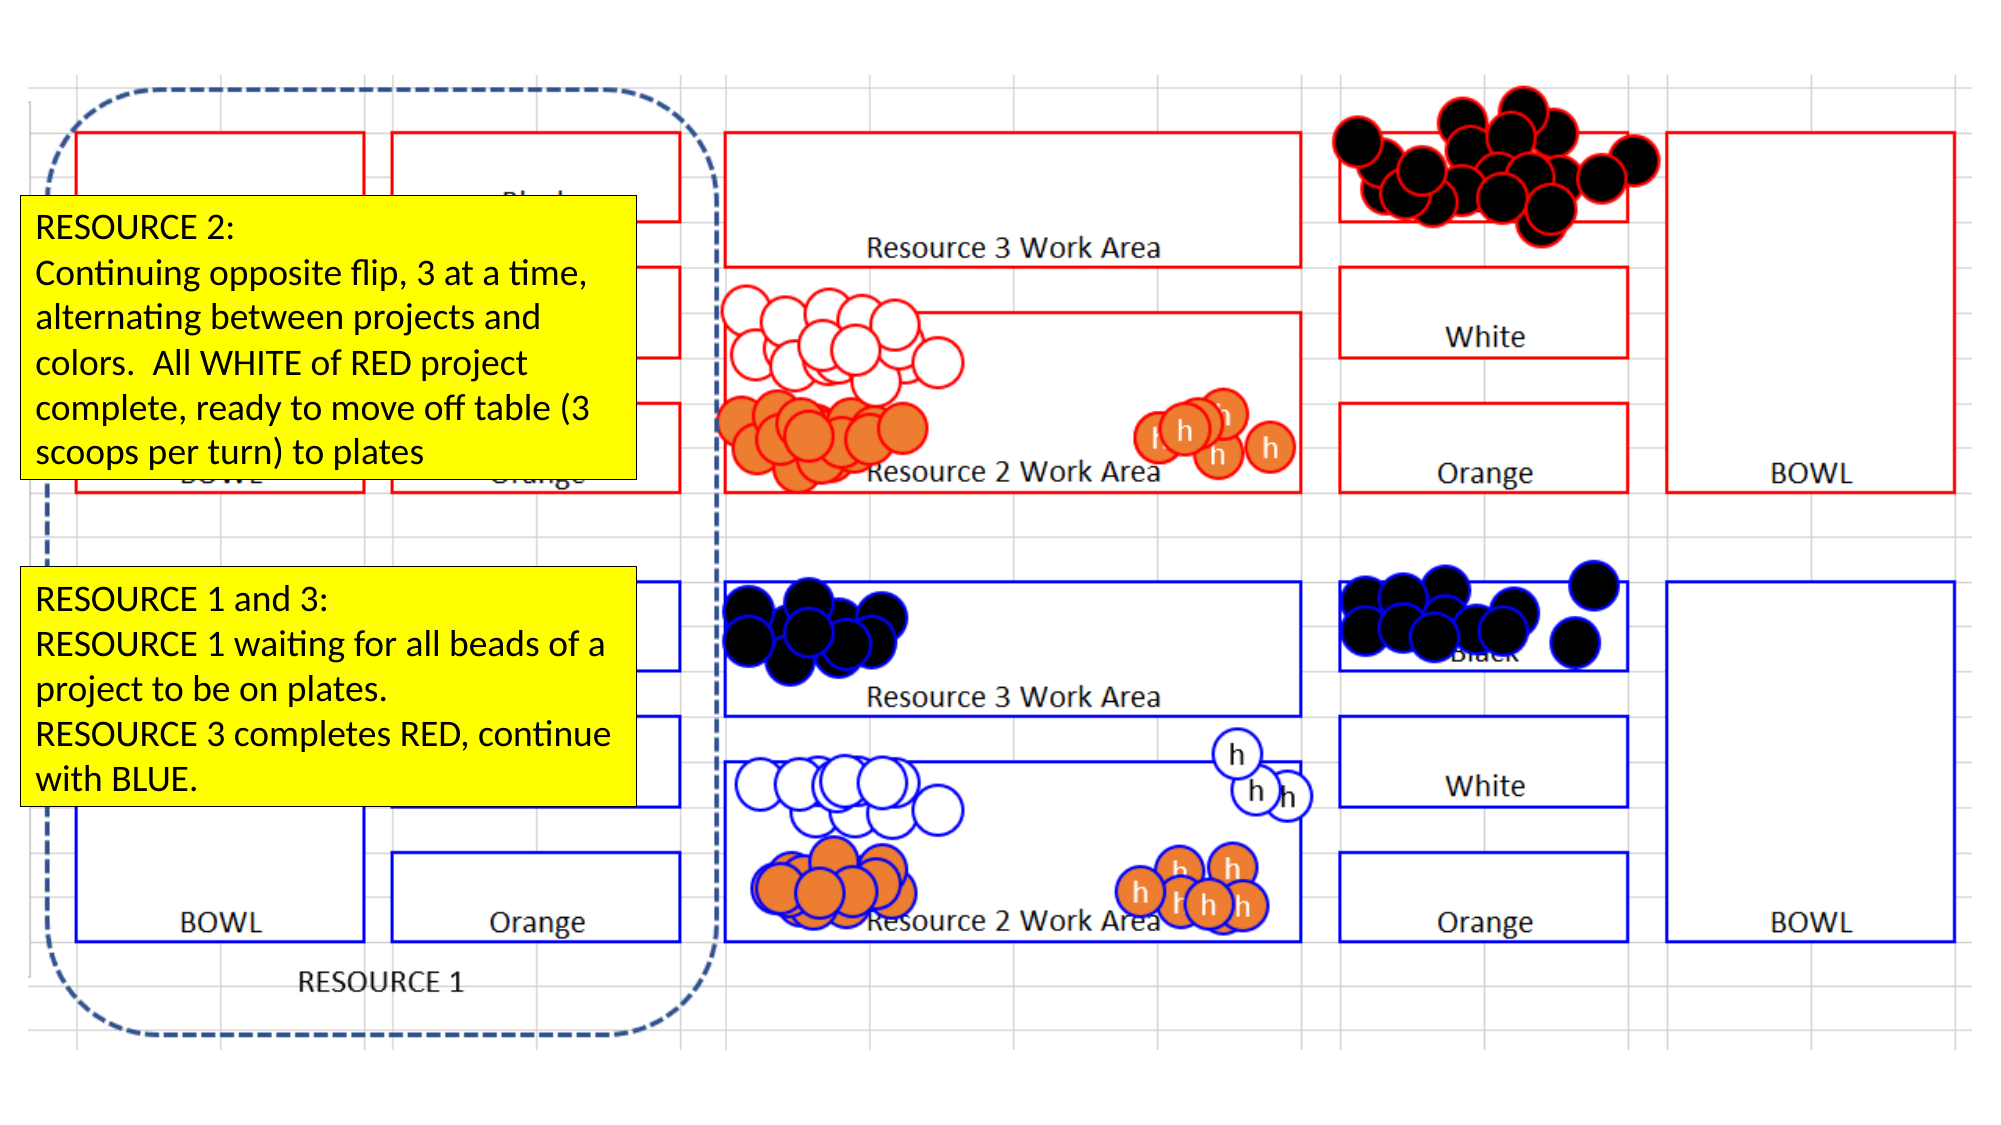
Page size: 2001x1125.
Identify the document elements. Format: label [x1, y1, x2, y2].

picture [28, 75, 1972, 1050]
text_box [20, 195, 28, 480]
text_box [20, 566, 28, 807]
